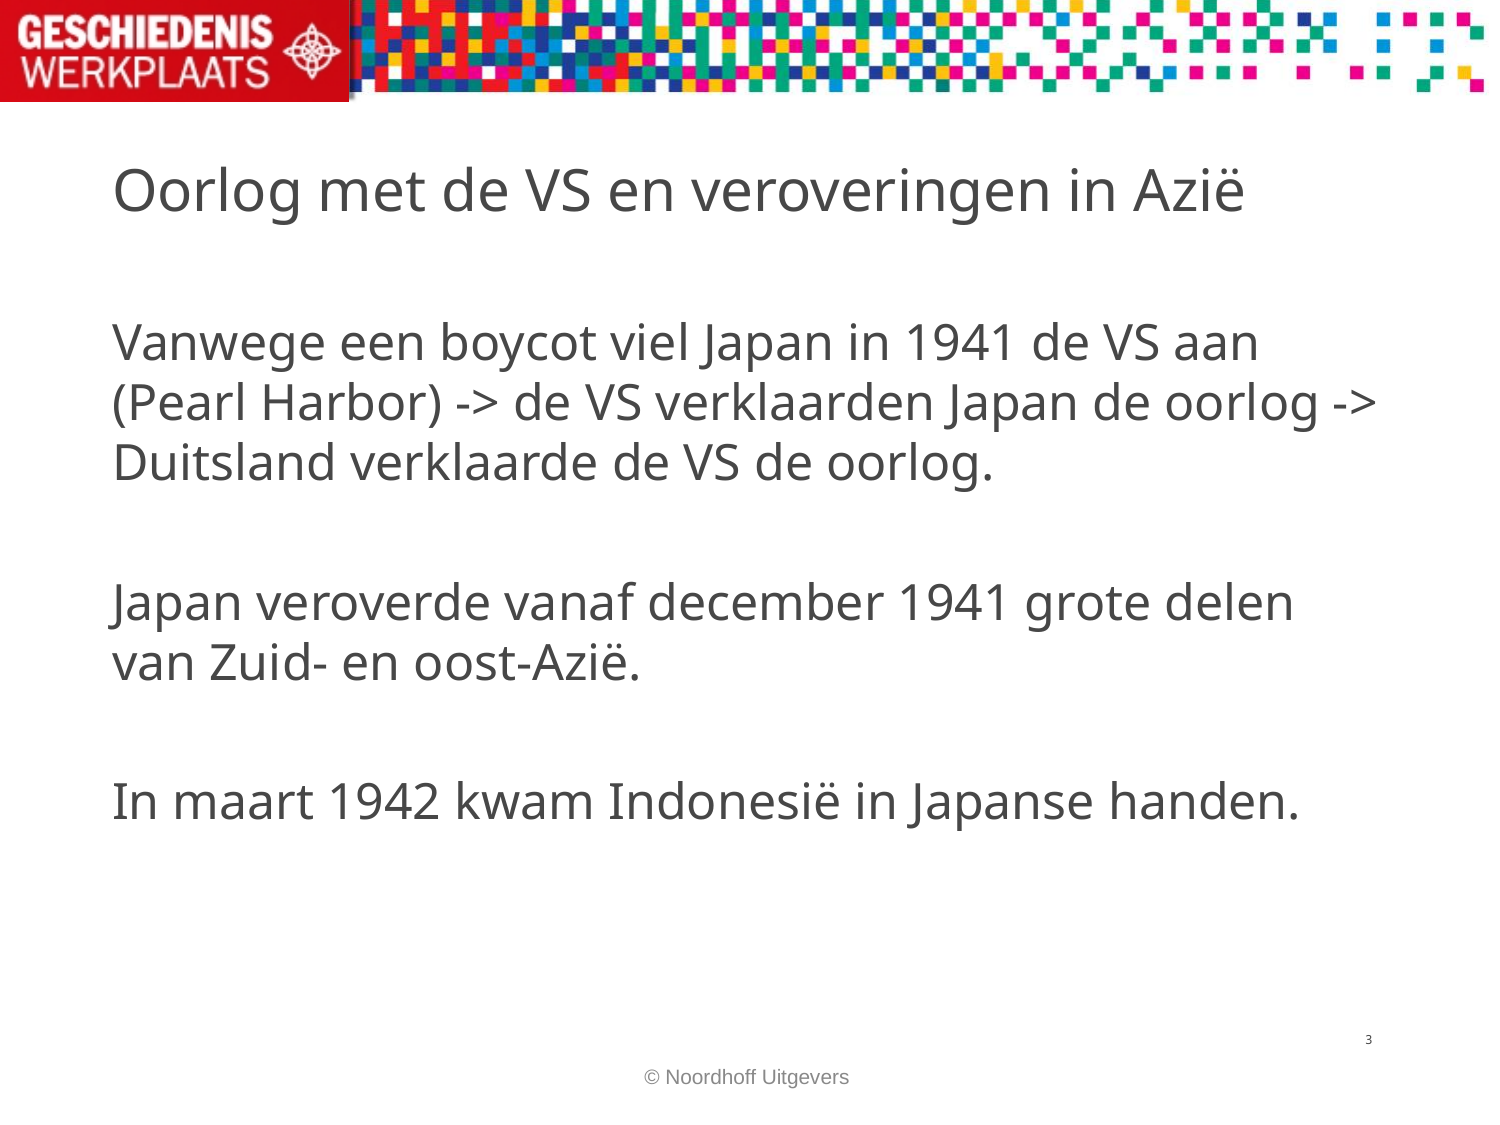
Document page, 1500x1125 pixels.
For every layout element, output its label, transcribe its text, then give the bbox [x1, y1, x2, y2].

text_box © Noordhoff Uitgevers [512, 1045, 988, 1106]
title Oorlog met de VS en veroveringen in Azië [112, 145, 1401, 256]
picture [0, 0, 1500, 1125]
list Vanwege een boycot viel Japan in 1941 de VS aan (Pearl Harbor) -> de VS verklaarden Japan de oorlog -> Duitsland verklaarde de VS de oorlog. Japan veroverde vanaf december 1941 grote delen van Zuid- en oost-Azië. In maart 1942 kwam Indonesië in Japanse handen. [112, 302, 1409, 988]
slide_number 3 [1325, 1025, 1388, 1063]
